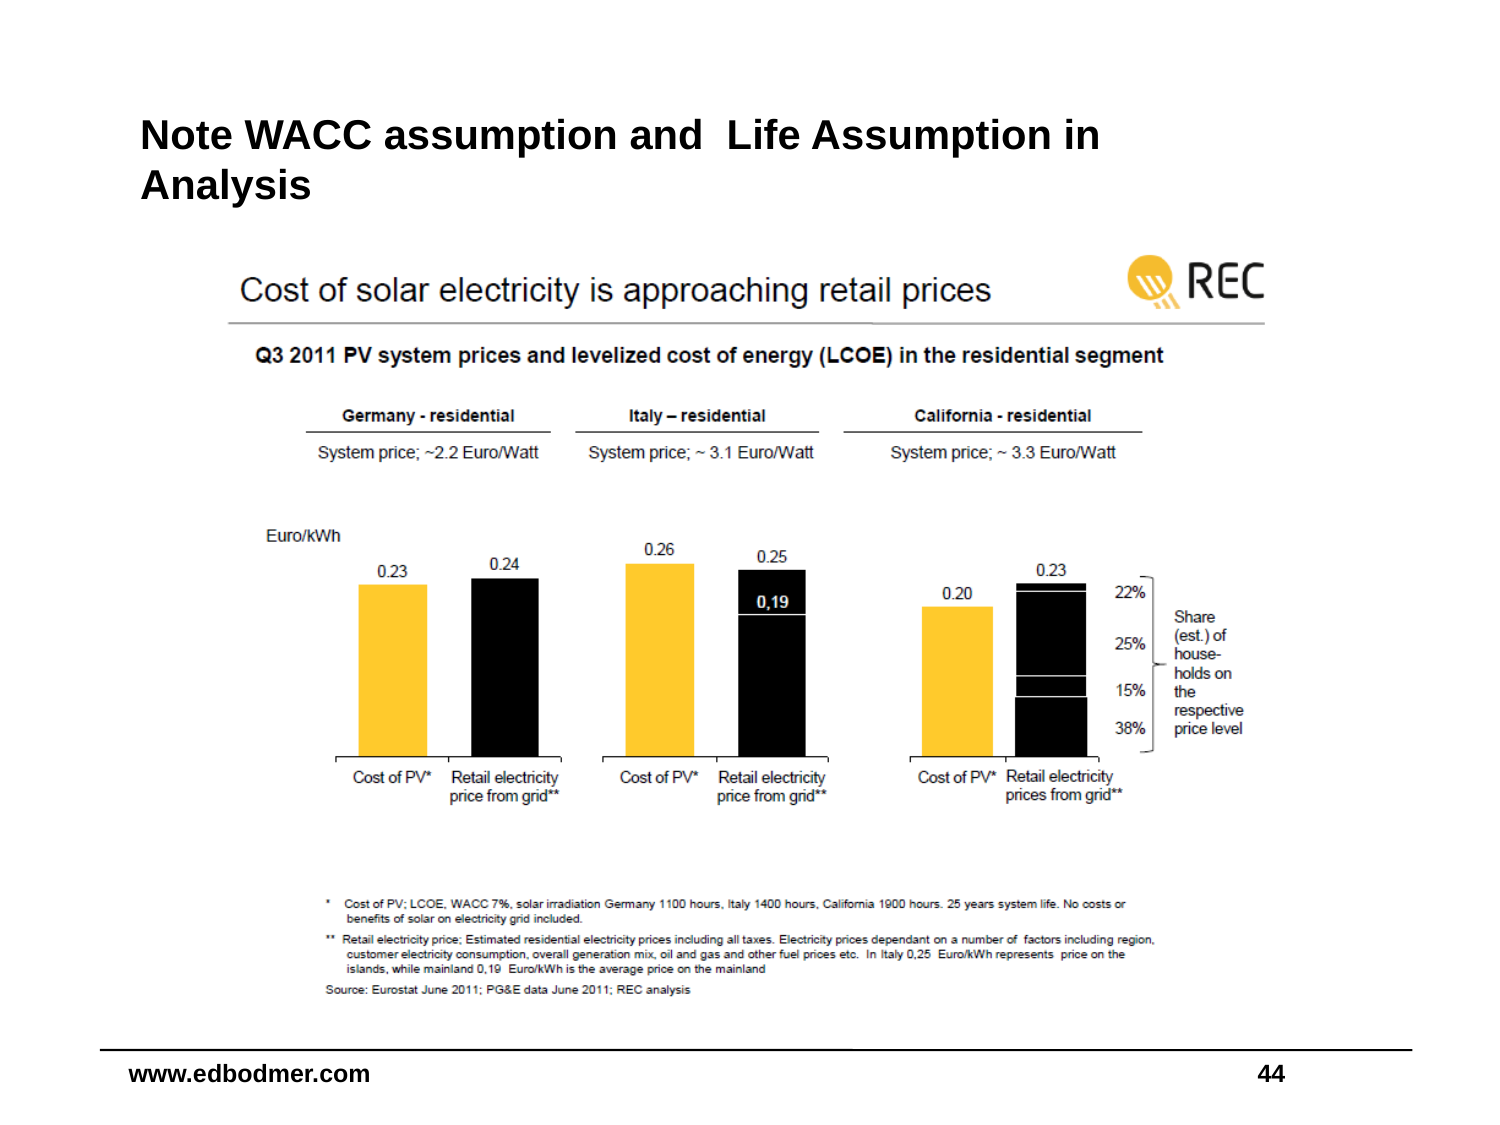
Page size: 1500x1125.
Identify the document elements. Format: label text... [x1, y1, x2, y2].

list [224, 249, 1276, 1001]
title Note WACC assumption and Life Assumption in Analysis [124, 99, 1288, 226]
